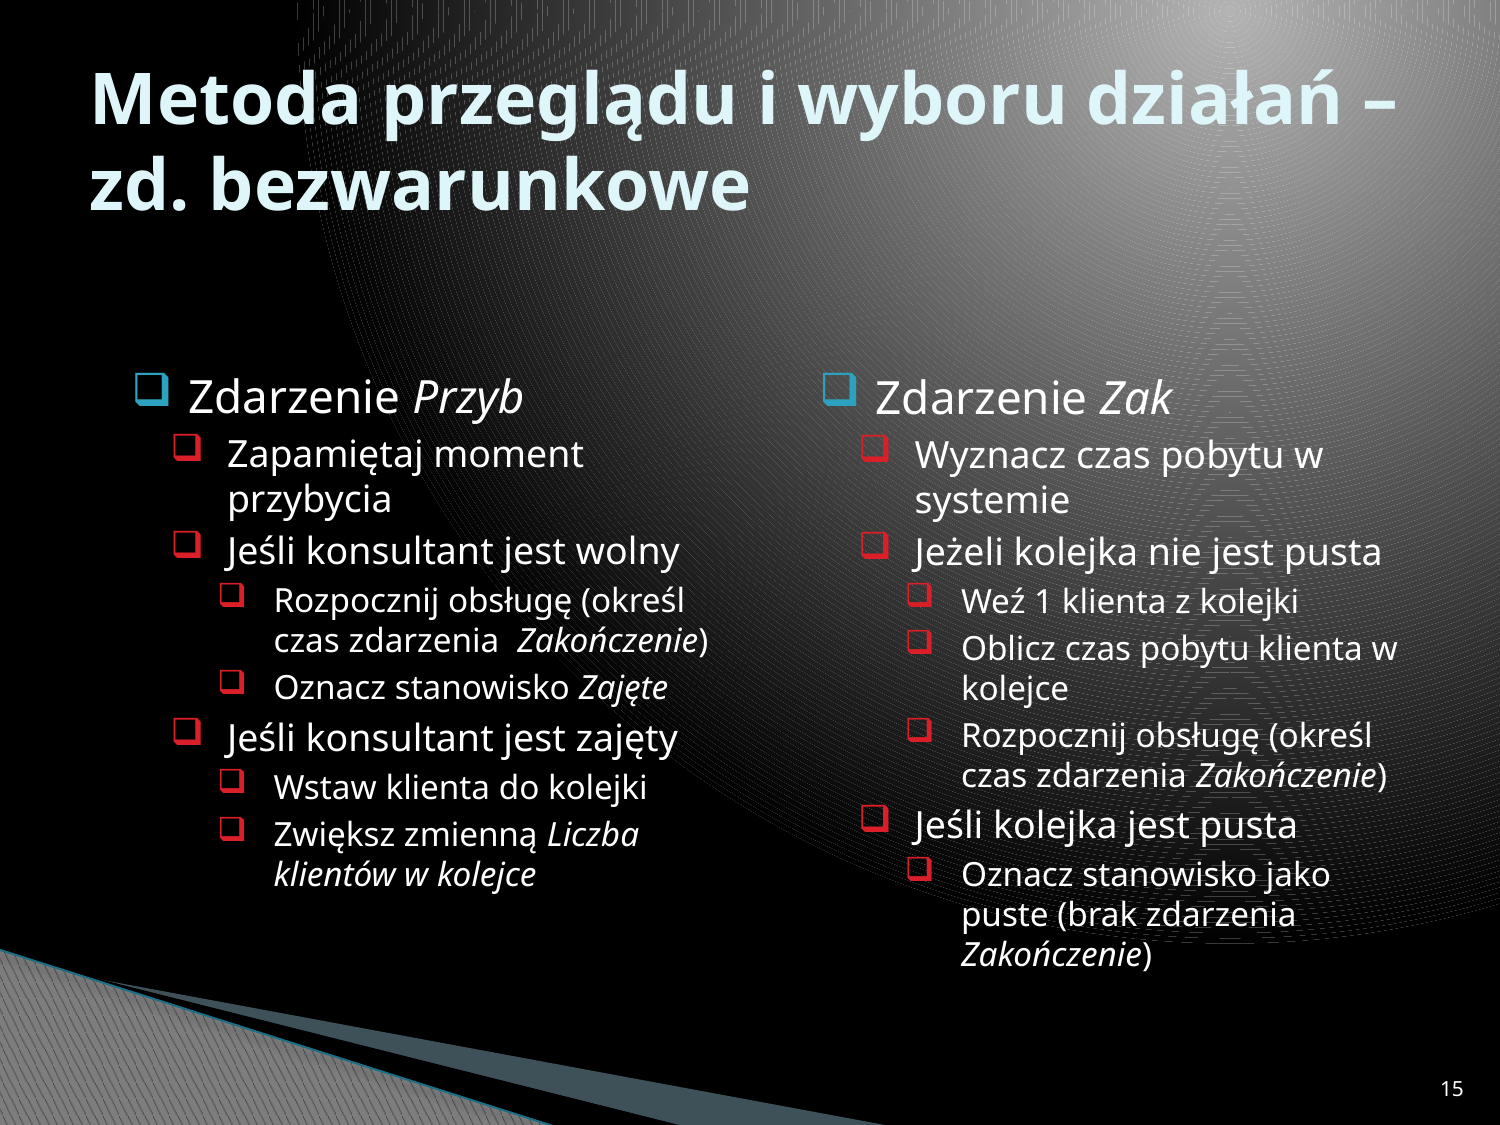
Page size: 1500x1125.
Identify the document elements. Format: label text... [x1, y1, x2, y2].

list Zdarzenie Zak Wyznacz czas pobytu w systemie Jeżeli kolejka nie jest pusta Weź 1 klienta z kolejki Oblicz czas pobytu klienta w kolejce Rozpocznij obsługę (określ czas zdarzenia Zakończenie) Jeśli kolejka jest pusta Oznacz stanowisko jako puste (brak zdarzenia Zakończenie) [762, 361, 1425, 1035]
list Zdarzenie Przyb Zapamiętaj moment przybycia Jeśli konsultant jest wolny Rozpocznij obsługę (określ czas zdarzenia Zakończenie) Oznacz stanowisko Zajęte Jeśli konsultant jest zajęty Wstaw klienta do kolejki Zwiększ zmienną Liczba klientów w kolejce [75, 360, 738, 905]
slide_number 15 [1418, 1051, 1479, 1112]
title Metoda przeglądu i wyboru działań – zd. bezwarunkowe [75, 45, 1425, 233]
picture [0, 952, 543, 1125]
